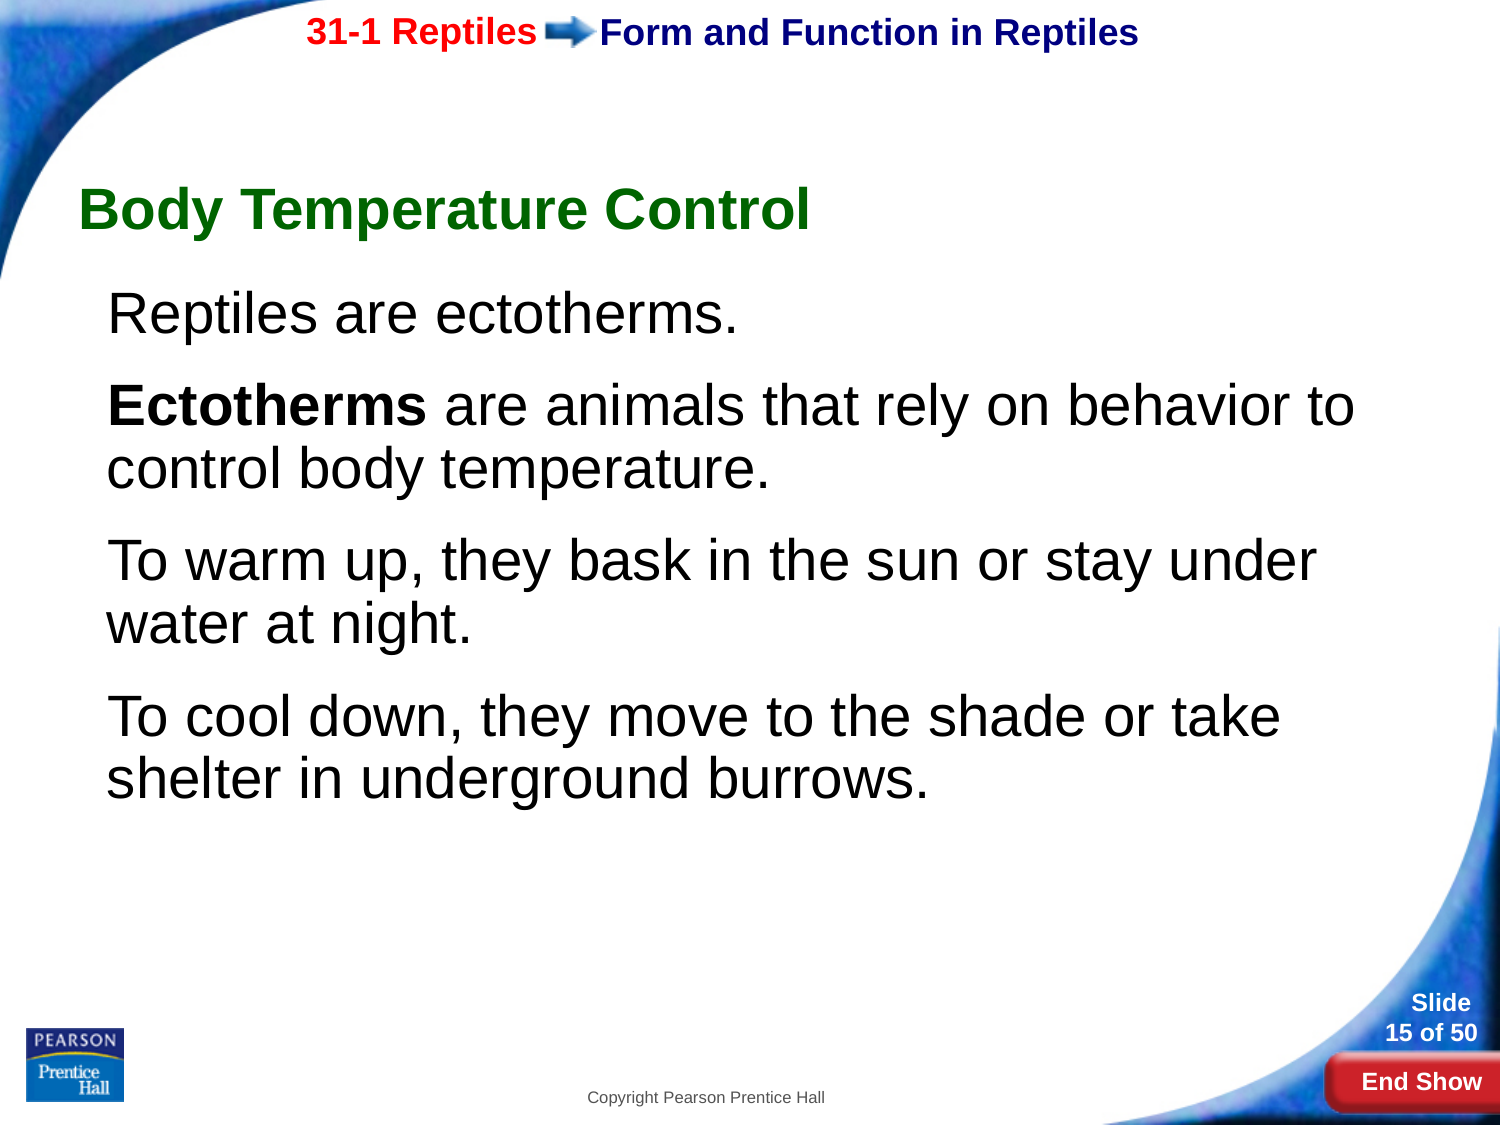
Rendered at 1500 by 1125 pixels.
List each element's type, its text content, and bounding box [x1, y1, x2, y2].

title Form and Function in Reptiles [584, 0, 1254, 76]
list Body Temperature Control Reptiles are ectotherms. Ectotherms are animals that rely on behavior to control body temperature. To warm up, they bask in the sun or stay under water at night. To cool down, they move to the shade or take shelter in underground burrows. [44, 179, 1448, 976]
footer Copyright Pearson Prentice Hall [468, 1078, 945, 1105]
picture [0, 0, 1500, 1125]
